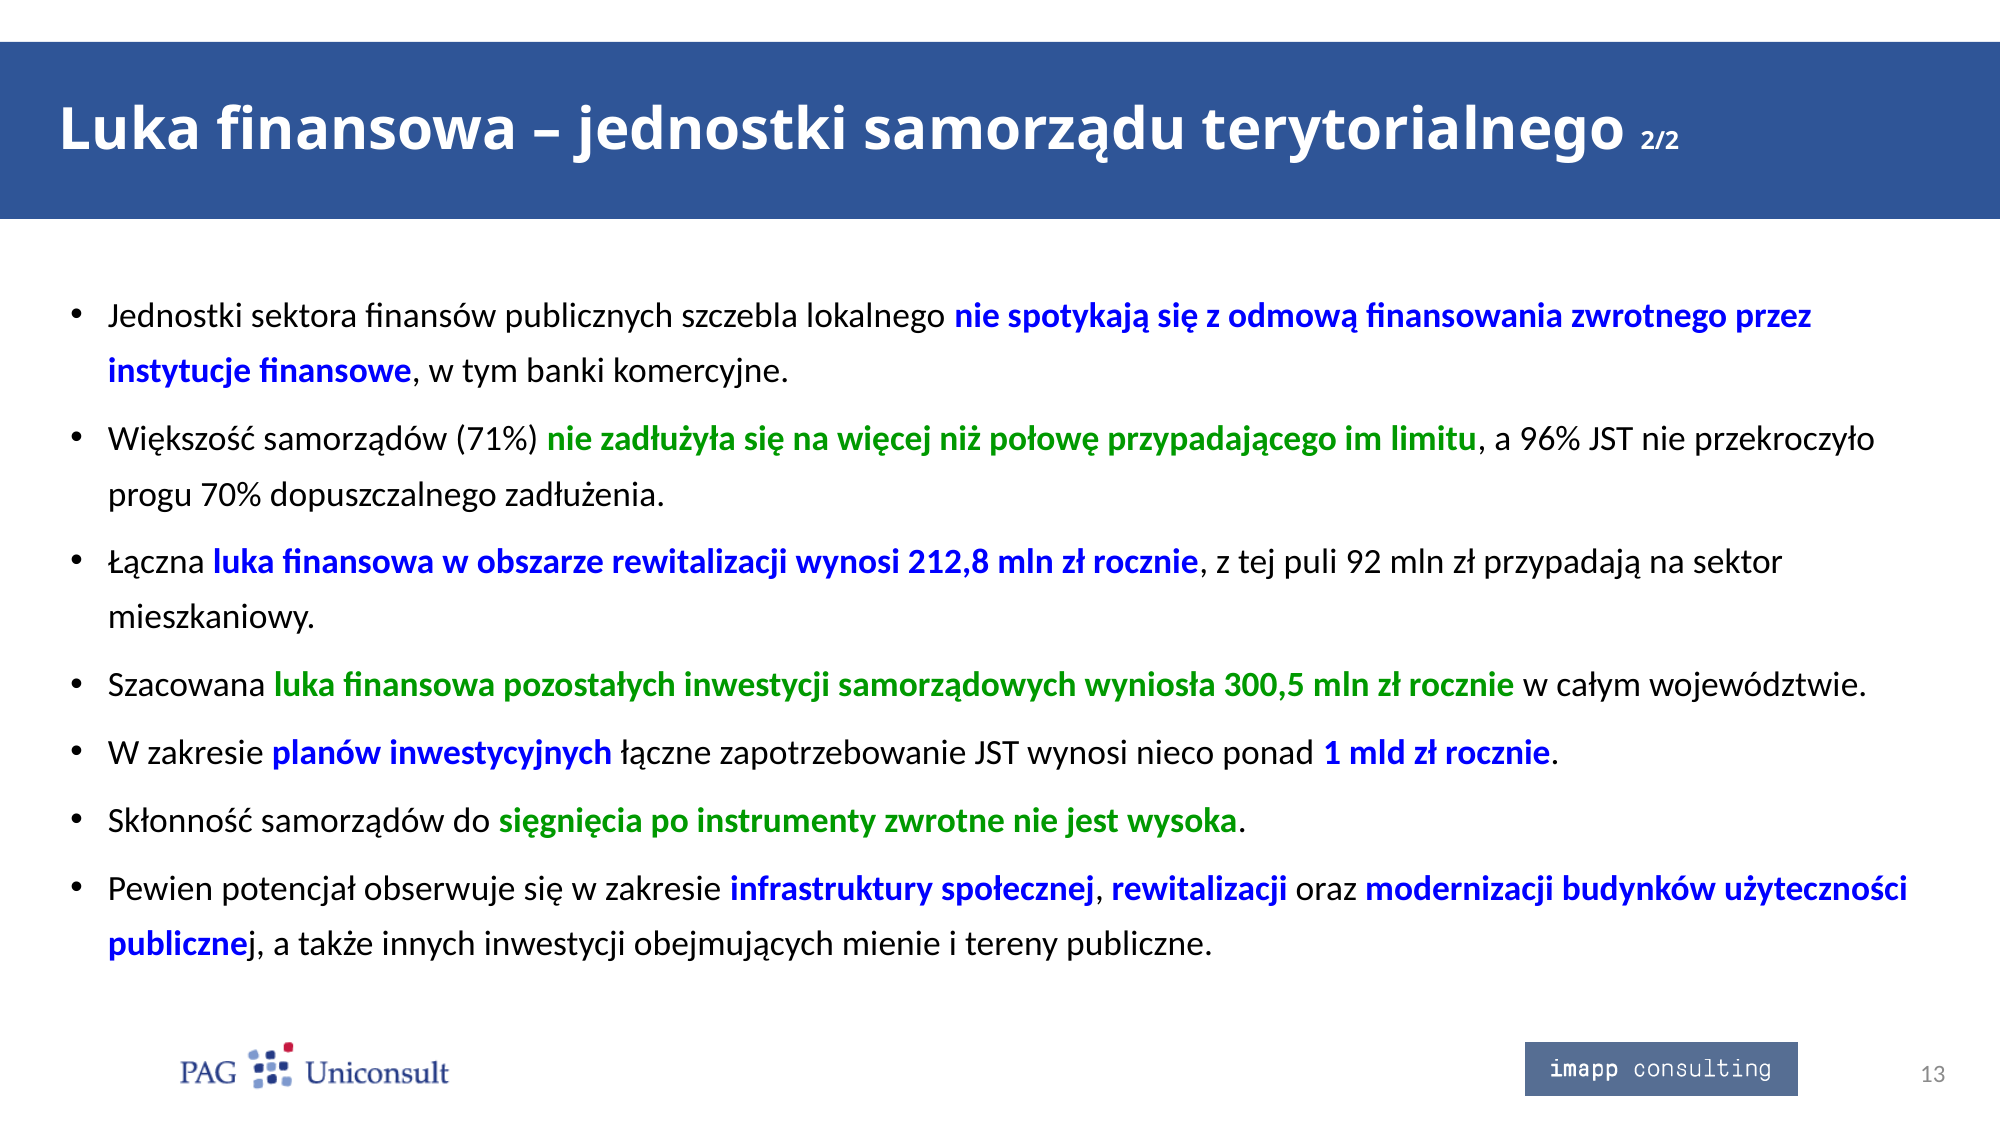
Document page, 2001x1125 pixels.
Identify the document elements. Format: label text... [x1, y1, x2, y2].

picture [165, 1040, 475, 1113]
list Jednostki sektora finansów publicznych szczebla lokalnego nie spotykają się z odmową finansowania zwrotnego przez instytucje finansowe, w tym banki komercyjne. Większość samorządów (71%) nie zadłużyła się na więcej niż połowę przypadającego im limitu, a 96% JST nie przekroczyło progu 70% dopuszczalnego zadłużenia. Łączna luka finansowa w obszarze rewitalizacji wynosi 212,8 mln zł rocznie, z tej puli 92 mln zł przypadają na sektor mieszkaniowy. Szacowana luka finansowa pozostałych inwestycji samorządowych wyniosła 300,5 mln zł rocznie w całym województwie. W zakresie planów inwestycyjnych łączne zapotrzebowanie JST wynosi nieco ponad 1 mld zł rocznie. Skłonność samorządów do sięgnięcia po instrumenty zwrotne nie jest wysoka. Pewien potencjał obserwuje się w zakresie infrastruktury społecznej, rewitalizacji oraz modernizacji budynków użyteczności publicznej, a także innych inwestycji obejmujących mienie i tereny publiczne. [55, 271, 1961, 950]
slide_number 13 [1862, 1042, 1961, 1103]
title Luka finansowa – jednostki samorządu terytorialnego 2/2 [0, 41, 2000, 219]
